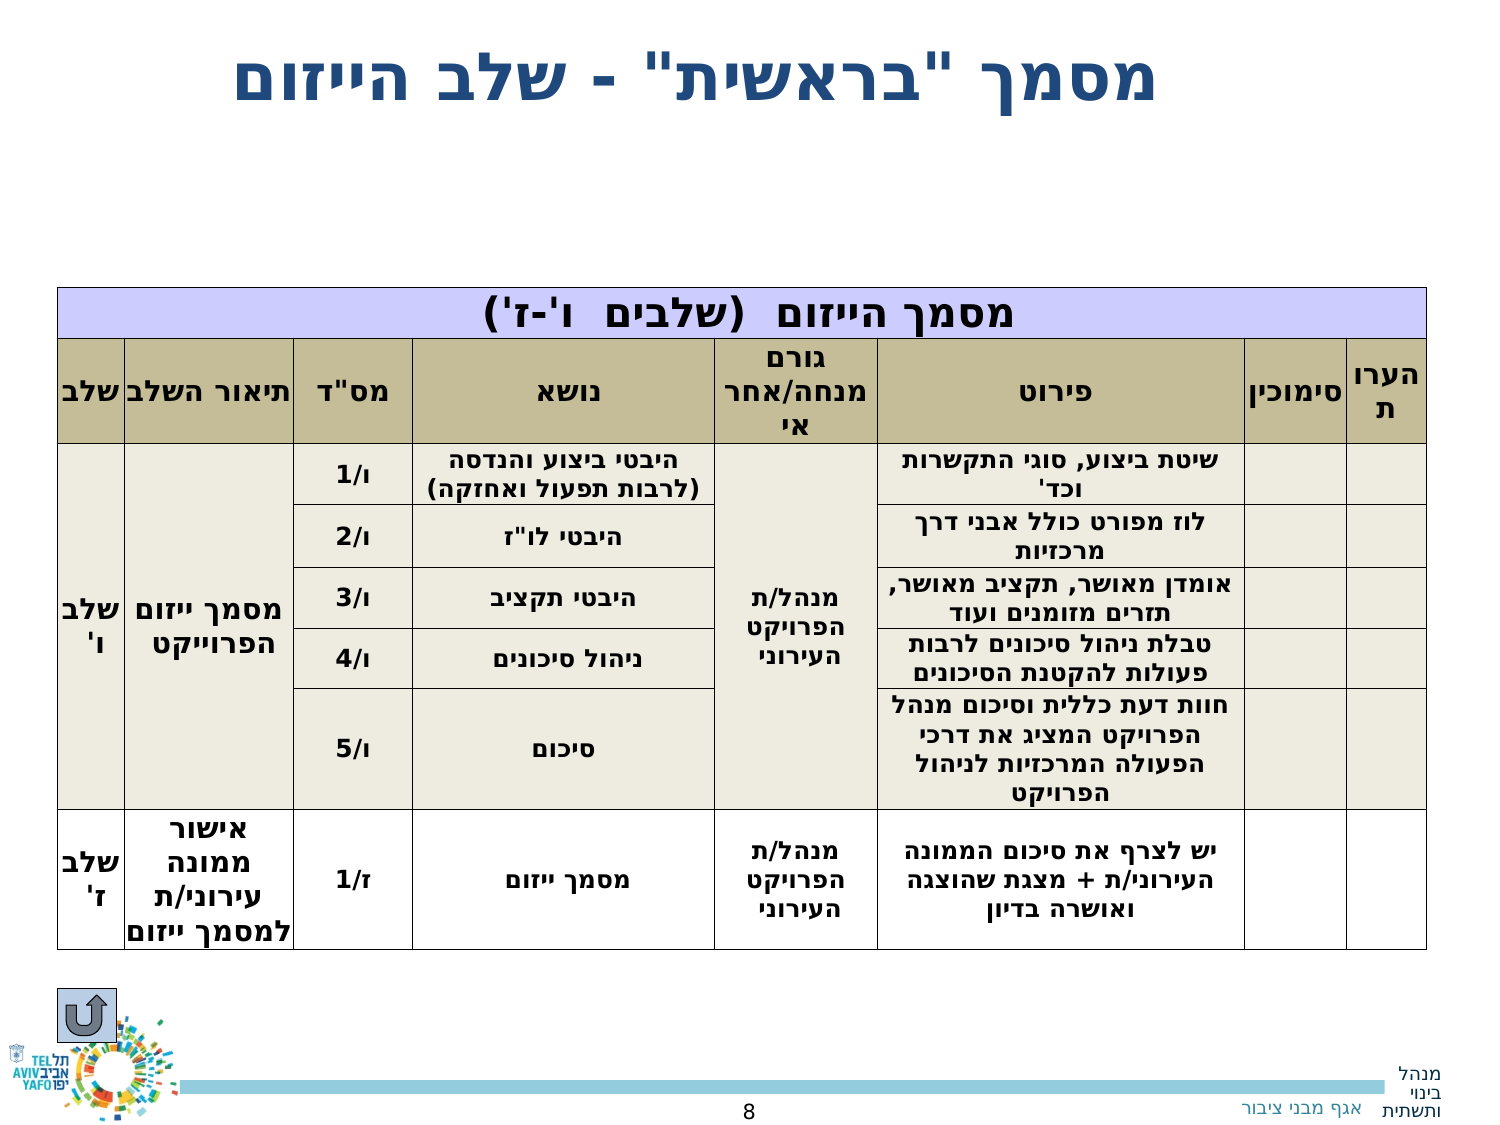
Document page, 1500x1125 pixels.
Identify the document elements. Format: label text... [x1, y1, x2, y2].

table_cell הערות [1347, 339, 1426, 443]
table_cell ניהול סיכונים [413, 629, 714, 688]
table_cell סיכום [413, 689, 714, 809]
table_cell ו/5 [294, 689, 412, 809]
table_cell [1245, 568, 1346, 628]
table_cell יש לצרף את סיכום הממונה העירוני/ת + מצגת שהוצגה ואושרה בדיון [878, 810, 1244, 949]
table_cell שלב ו' [58, 444, 124, 809]
table_cell היבטי לו"ז [413, 505, 714, 567]
table_cell ו/4 [294, 629, 412, 688]
table_cell [1347, 444, 1426, 504]
table_cell תיאור השלב [125, 339, 293, 443]
table_cell [1347, 568, 1426, 628]
table_cell חוות דעת כללית וסיכום מנהל הפרויקט המציג את דרכי הפעולה המרכזיות לניהול הפרויקט [878, 689, 1244, 809]
table_cell [1245, 629, 1346, 688]
text_box [55, 986, 118, 1045]
table_cell [1347, 505, 1426, 567]
table_cell [1245, 810, 1346, 949]
table_cell אומדן מאושר, תקציב מאושר, תזרים מזומנים ועוד [878, 568, 1244, 628]
table_cell [1347, 689, 1426, 809]
table_cell פירוט [878, 339, 1244, 443]
table_cell מס"ד [294, 339, 412, 443]
table_cell מנהל/ת הפרויקט העירוני [715, 810, 877, 949]
table_cell היבטי ביצוע והנדסה (לרבות תפעול ואחזקה) [413, 444, 714, 504]
table_cell [1245, 444, 1346, 504]
table_cell ז/1 [294, 810, 412, 949]
table_cell [1245, 689, 1346, 809]
table_cell [1347, 629, 1426, 688]
text_box מסמך "בראשית" - שלב הייזום [0, 26, 1176, 121]
table_header מסמך הייזום (שלבים ו'-ז') [58, 288, 1426, 338]
table_cell מסמך ייזום הפרוייקט [125, 444, 293, 809]
table_cell [1347, 810, 1426, 949]
table_cell גורם מנחה/אחראי [715, 339, 877, 443]
table_cell אישור ממונה עירוני/ת למסמך ייזום [125, 810, 293, 949]
table_cell ו/3 [294, 568, 412, 628]
table_cell היבטי תקציב [413, 568, 714, 628]
table_cell מנהל/ת הפרויקט העירוני [715, 444, 877, 809]
table_cell לוז מפורט כולל אבני דרך מרכזיות [878, 505, 1244, 567]
table_cell ו/2 [294, 505, 412, 567]
table_cell שיטת ביצוע, סוגי התקשרות וכד' [878, 444, 1244, 504]
table_cell מסמך ייזום [413, 810, 714, 949]
table_cell [1245, 505, 1346, 567]
table_cell שלב ז' [58, 810, 124, 949]
table_cell טבלת ניהול סיכונים לרבות פעולות להקטנת הסיכונים [878, 629, 1244, 688]
table_cell נושא [413, 339, 714, 443]
table_cell סימוכין [1245, 339, 1346, 443]
table_cell שלב [58, 339, 124, 443]
picture [7, 1013, 180, 1123]
table_cell ו/1 [294, 444, 412, 504]
